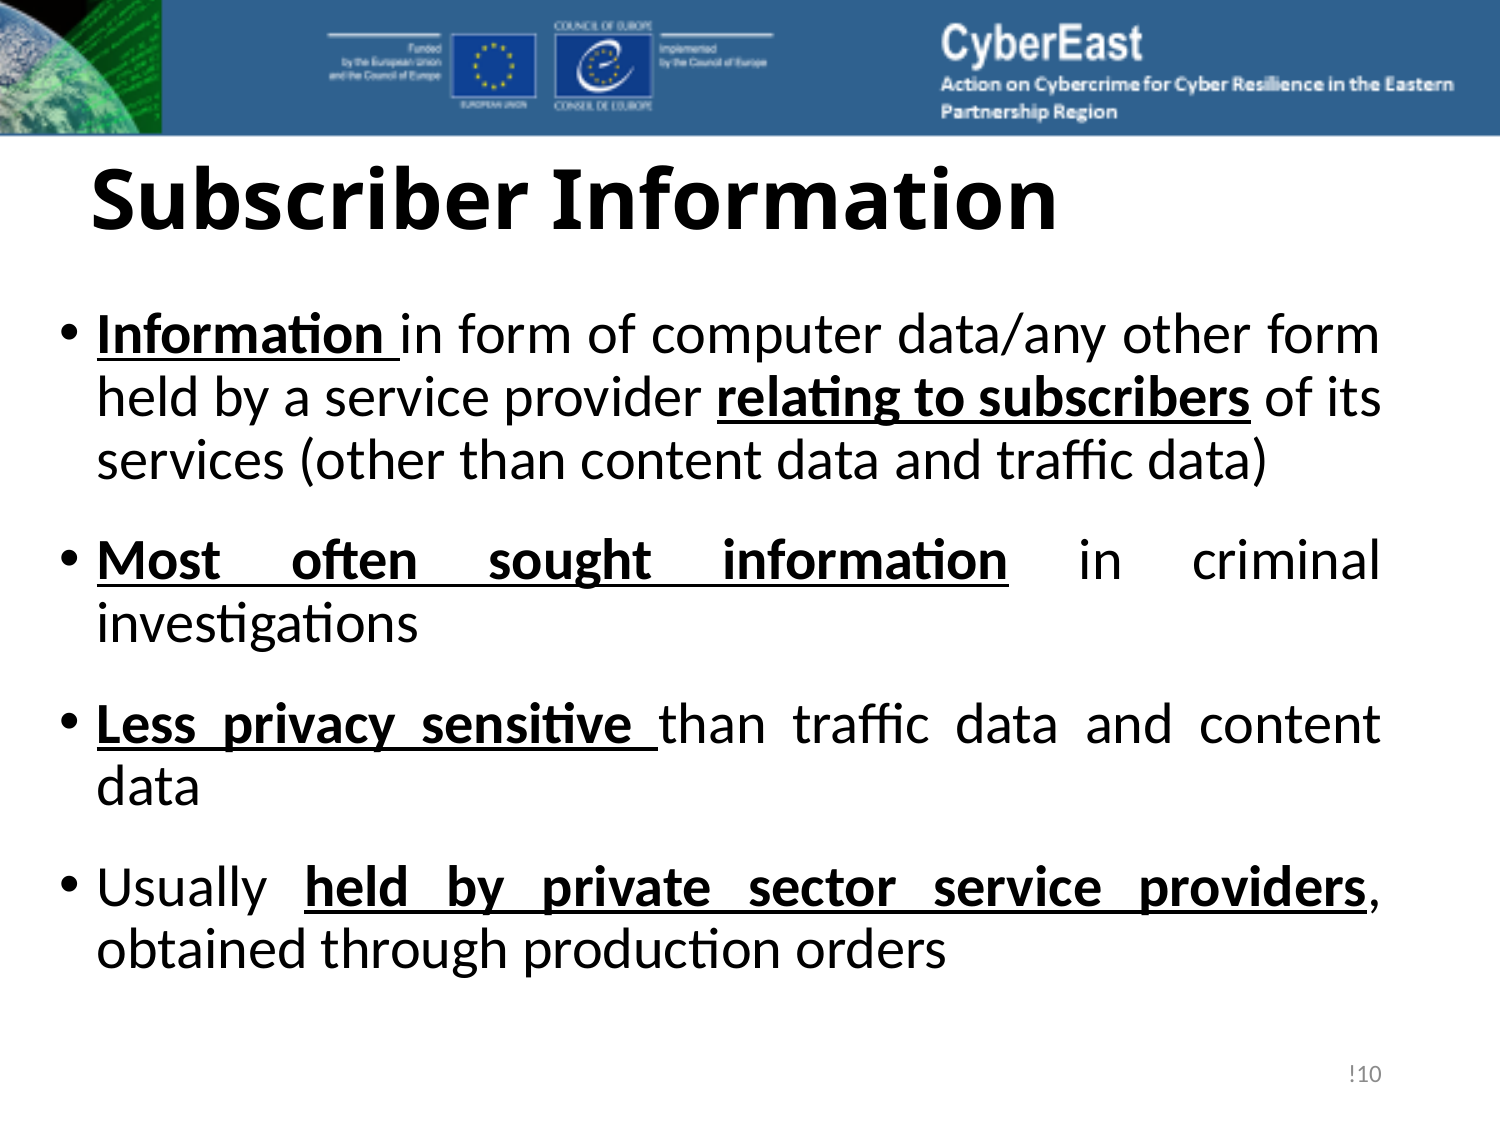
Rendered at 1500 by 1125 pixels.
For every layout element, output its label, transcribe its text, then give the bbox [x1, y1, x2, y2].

title Subscriber Information [75, 108, 1425, 297]
slide_number !10 [1059, 1042, 1397, 1103]
picture [0, 0, 1500, 1125]
list Information in form of computer data/any other form held by a service provider relating to subscribers of its services (other than content data and traffic data) Most often sought information in criminal investigations Less privacy sensitive than traffic data and content data Usually held by private sector service providers, obtained through production orders [44, 296, 1397, 1125]
